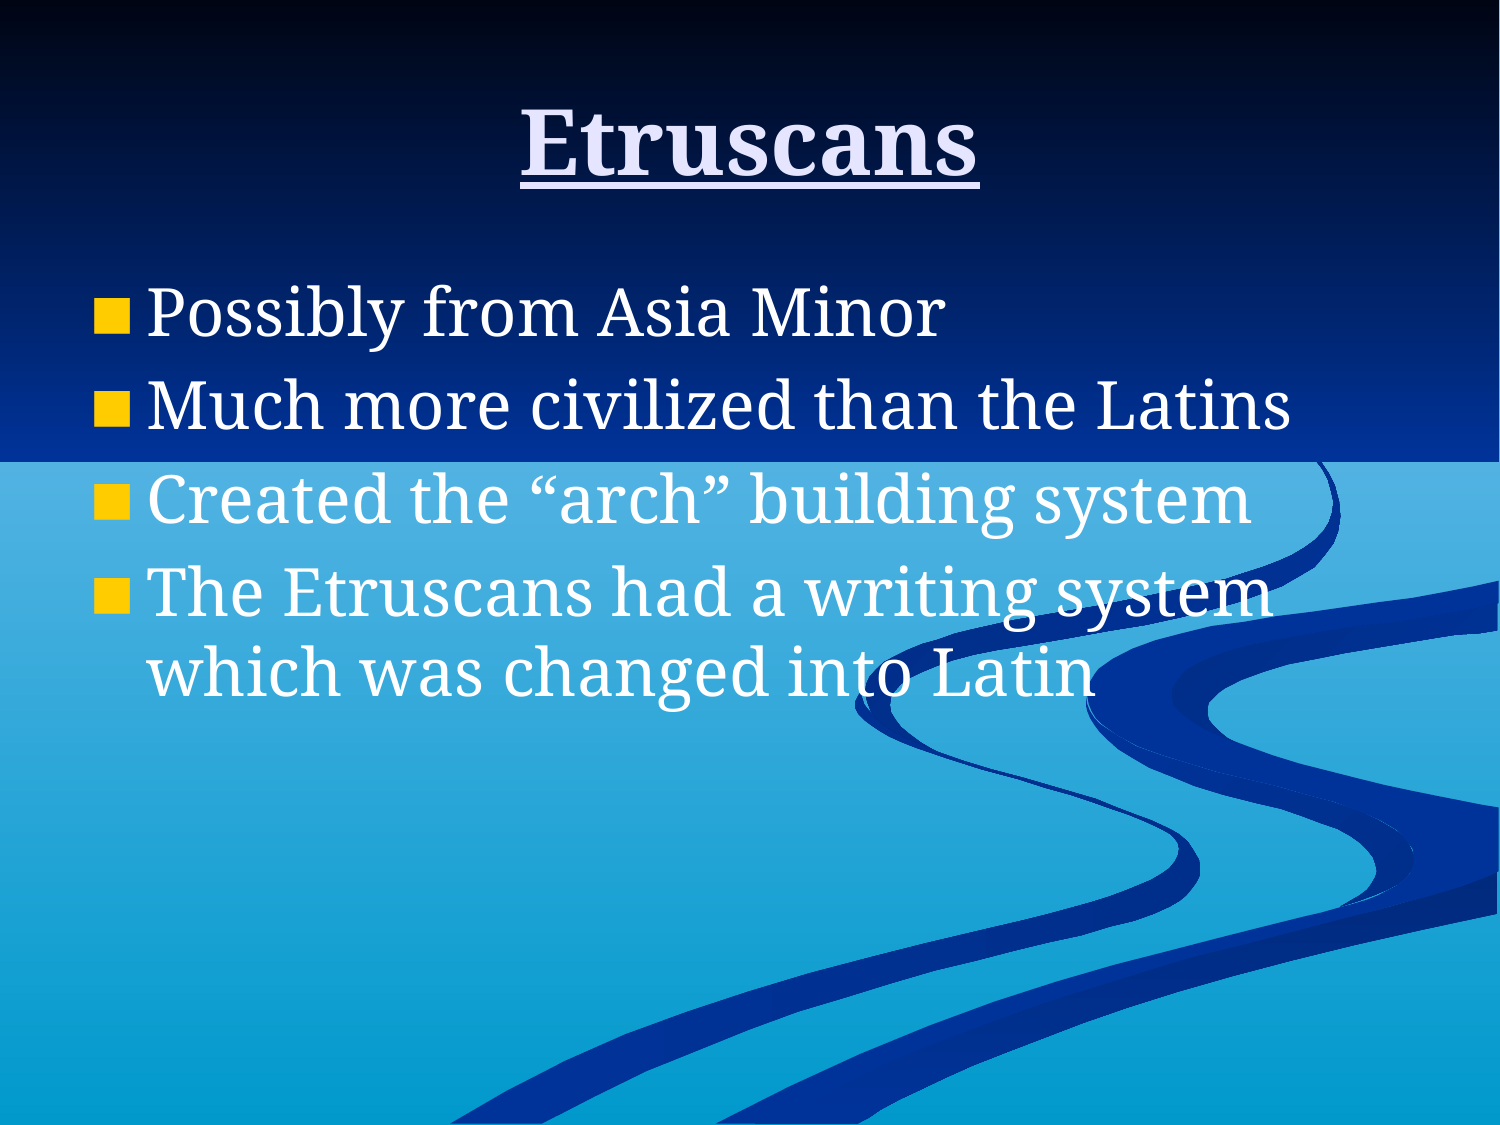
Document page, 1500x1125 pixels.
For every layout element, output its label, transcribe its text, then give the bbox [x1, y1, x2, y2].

list Possibly from Asia Minor Much more civilized than the Latins Created the “arch” building system The Etruscans had a writing system which was changed into Latin [75, 262, 1425, 1005]
title Etruscans [75, 45, 1425, 233]
